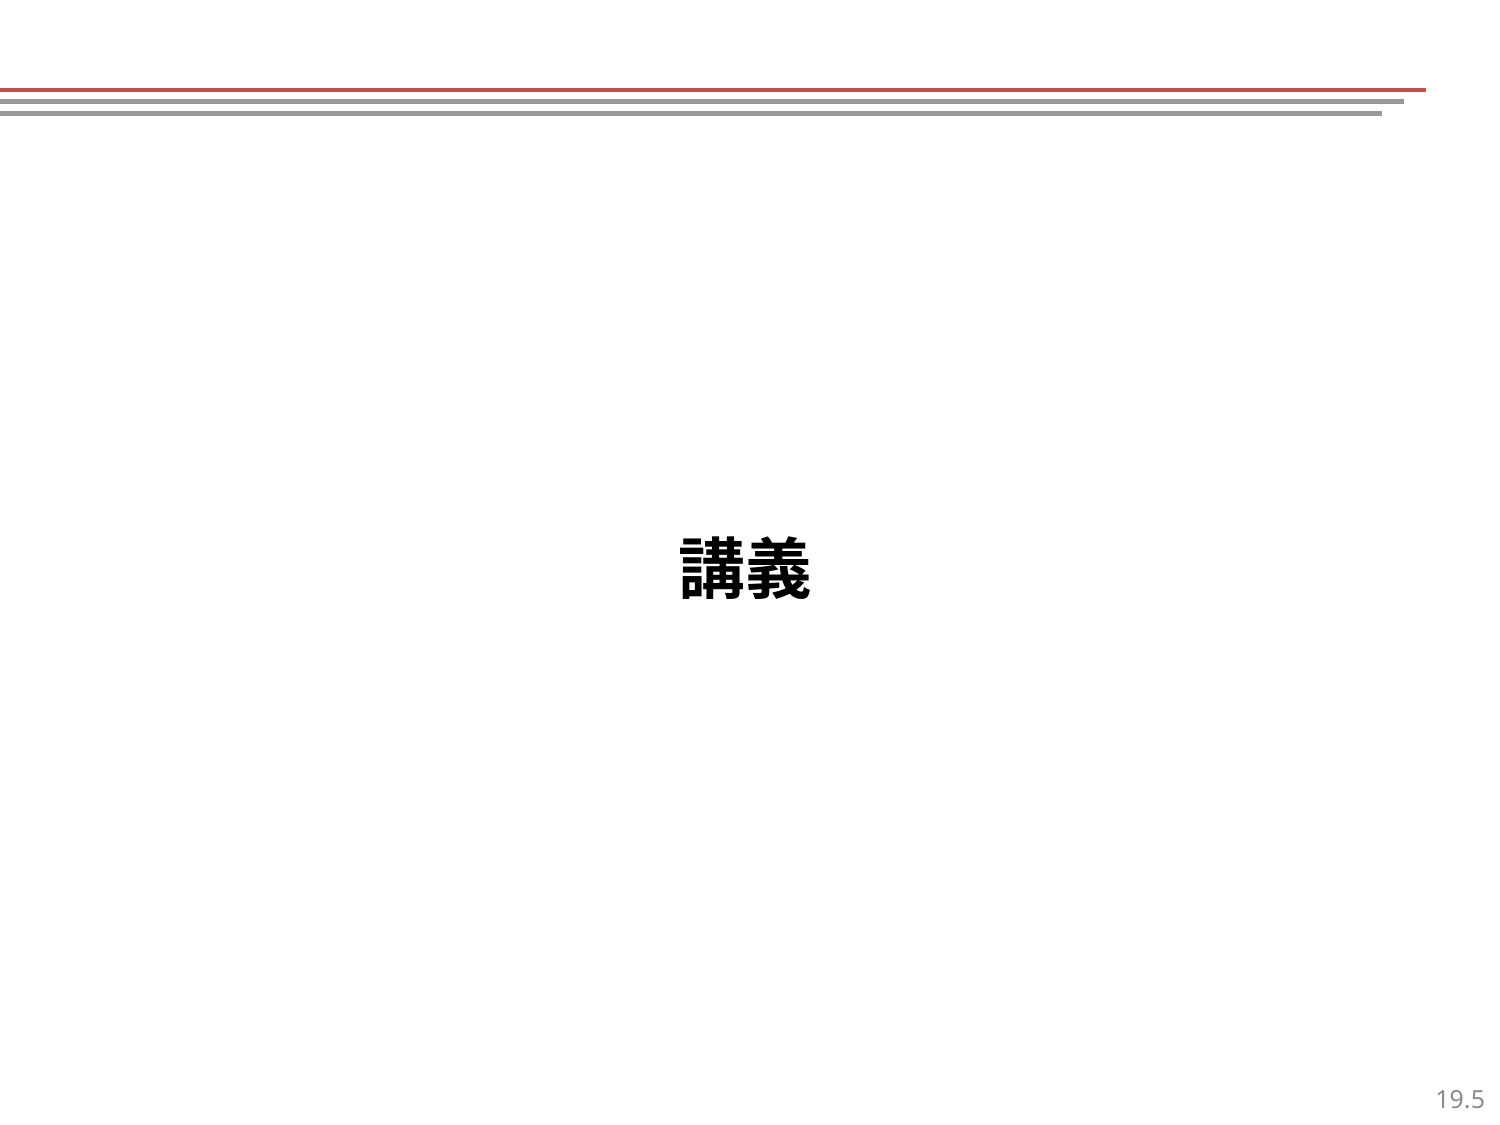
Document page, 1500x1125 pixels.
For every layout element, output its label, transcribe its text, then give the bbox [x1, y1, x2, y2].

text_box 講義 [27, 517, 1464, 616]
slide_number 4 [1381, 1065, 1500, 1125]
